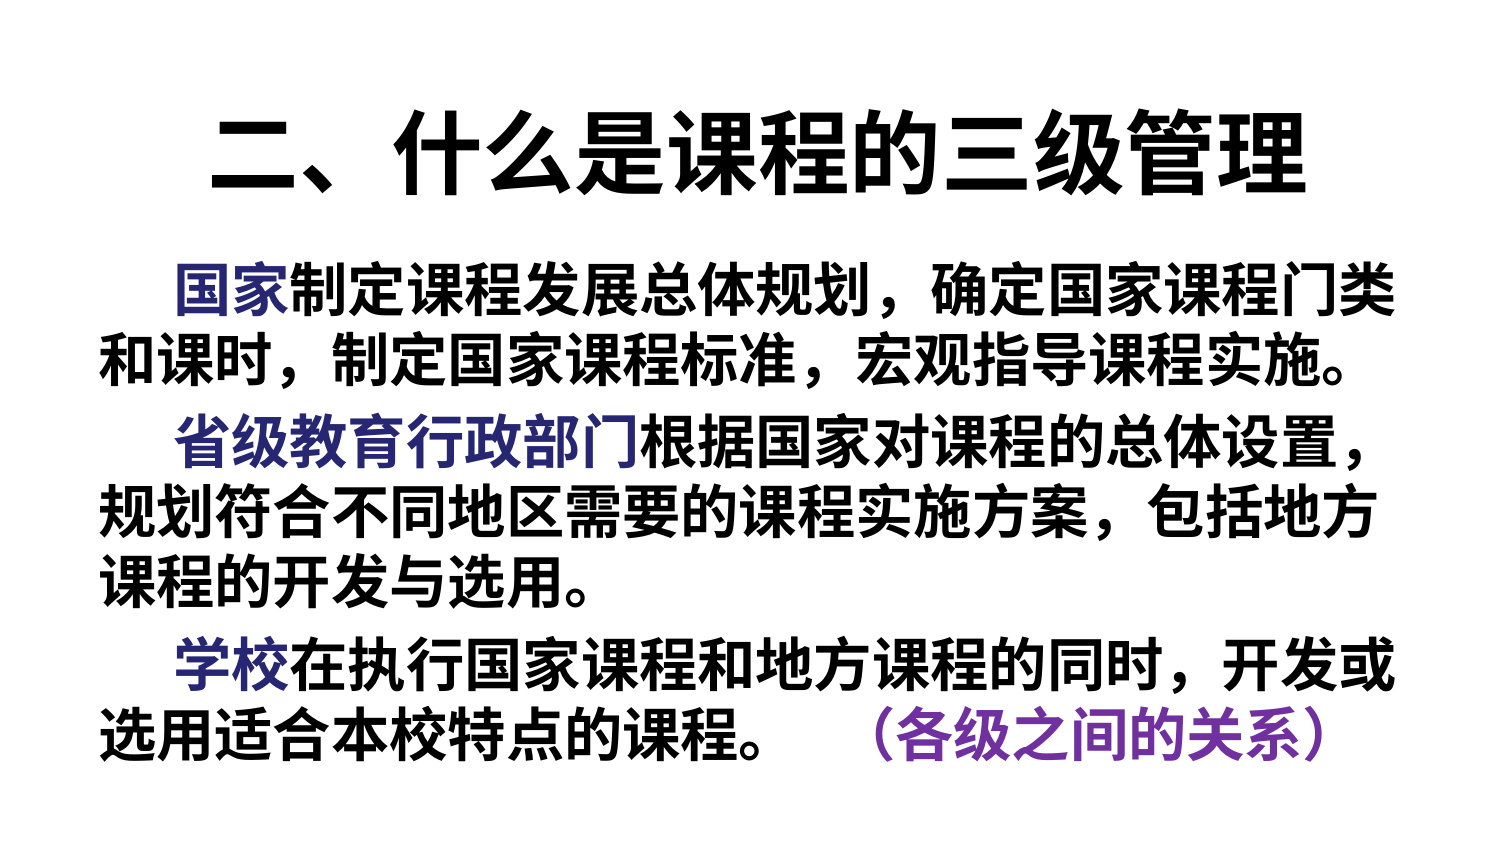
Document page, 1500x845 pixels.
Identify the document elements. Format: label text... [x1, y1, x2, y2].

title 二、什么是课程的三级管理 [83, 80, 1434, 222]
list 国家制定课程发展总体规划，确定国家课程门类和课时，制定国家课程标准，宏观指导课程实施。 省级教育行政部门根据国家对课程的总体设置，规划符合不同地区需要的课程实施方案，包括地方课程的开发与选用。 学校在执行国家课程和地方课程的同时，开发或选用适合本校特点的课程。 （各级之间的关系） [83, 245, 1434, 780]
